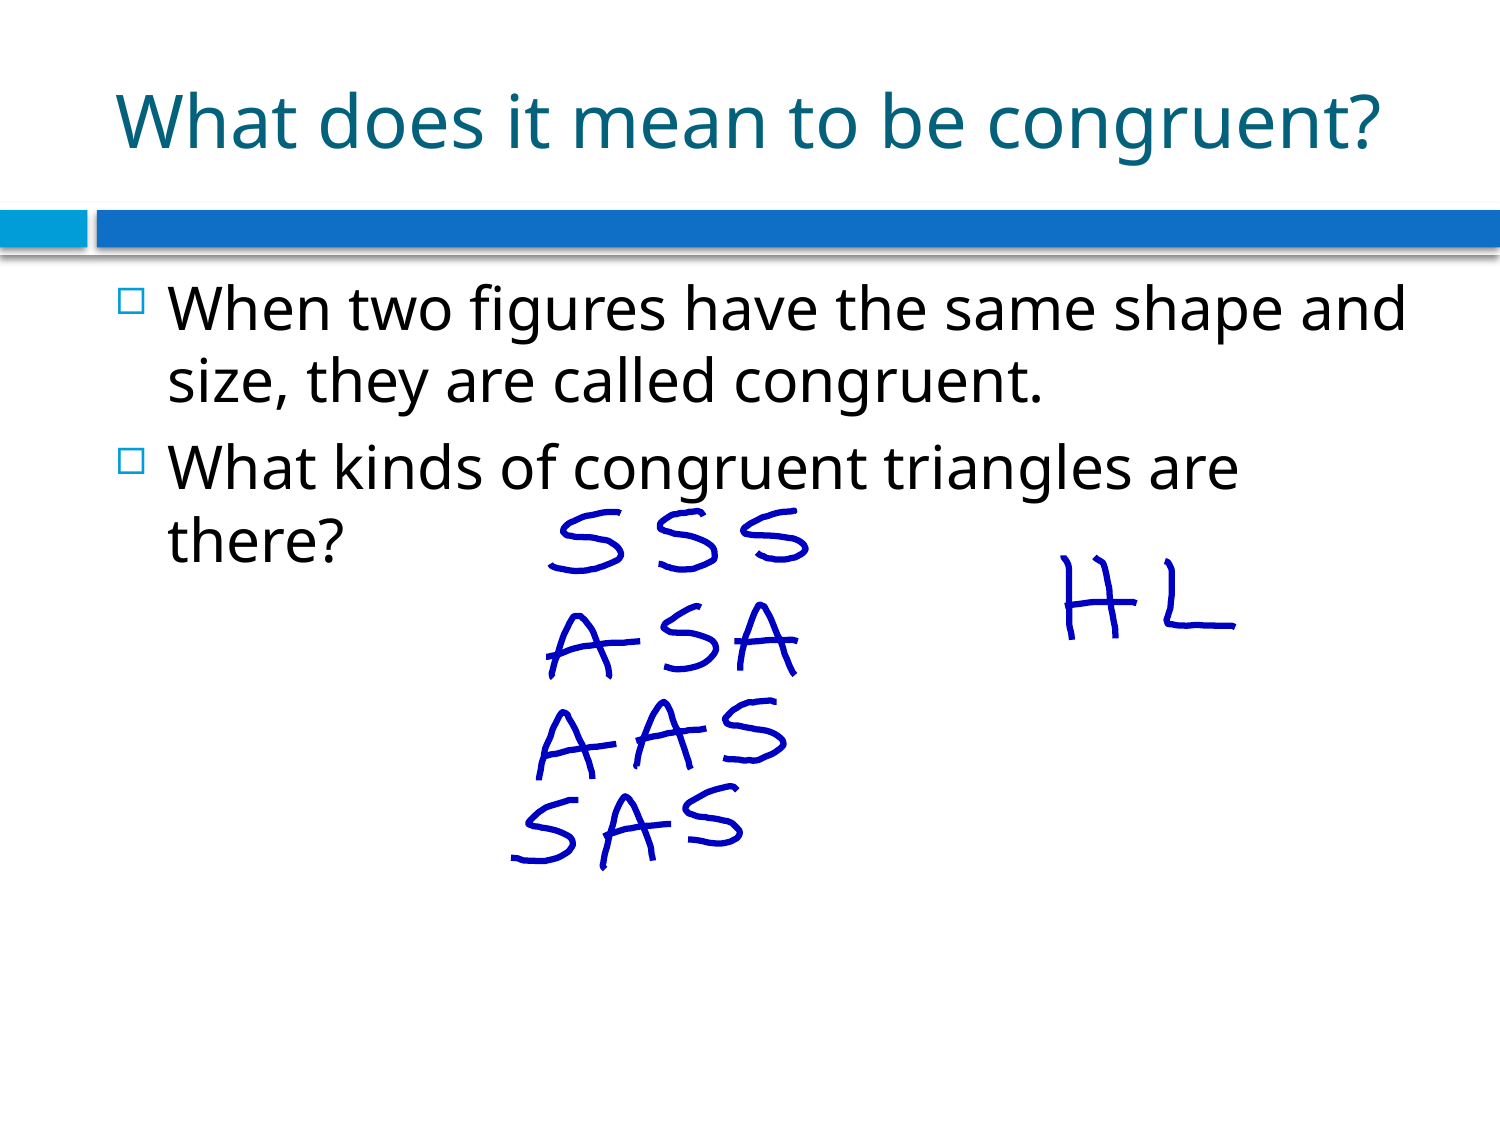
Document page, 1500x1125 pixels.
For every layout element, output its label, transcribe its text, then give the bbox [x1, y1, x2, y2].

text_box [723, 699, 785, 762]
text_box [557, 615, 599, 653]
text_box [549, 511, 622, 572]
text_box [684, 785, 741, 845]
text_box [1068, 606, 1073, 640]
text_box [550, 648, 610, 679]
text_box [546, 640, 641, 658]
text_box [742, 509, 807, 561]
list When two figures have the same shape and size, they are called congruent. What kinds of congruent triangles are there? [100, 262, 1438, 1000]
text_box [1093, 556, 1112, 601]
text_box [543, 711, 585, 755]
text_box [642, 701, 679, 738]
text_box [635, 727, 707, 742]
text_box [1064, 601, 1137, 607]
text_box [541, 743, 617, 758]
text_box [601, 829, 654, 870]
text_box [609, 795, 644, 832]
text_box [538, 750, 594, 781]
text_box [739, 642, 796, 676]
title What does it mean to be congruent? [100, 37, 1438, 200]
text_box [603, 823, 672, 838]
text_box [510, 799, 579, 862]
text_box [1164, 560, 1236, 628]
text_box [658, 510, 716, 571]
text_box [662, 605, 717, 671]
text_box [635, 734, 692, 770]
text_box [734, 639, 798, 643]
text_box [1062, 555, 1070, 604]
text_box [1106, 605, 1117, 639]
text_box [744, 603, 781, 641]
